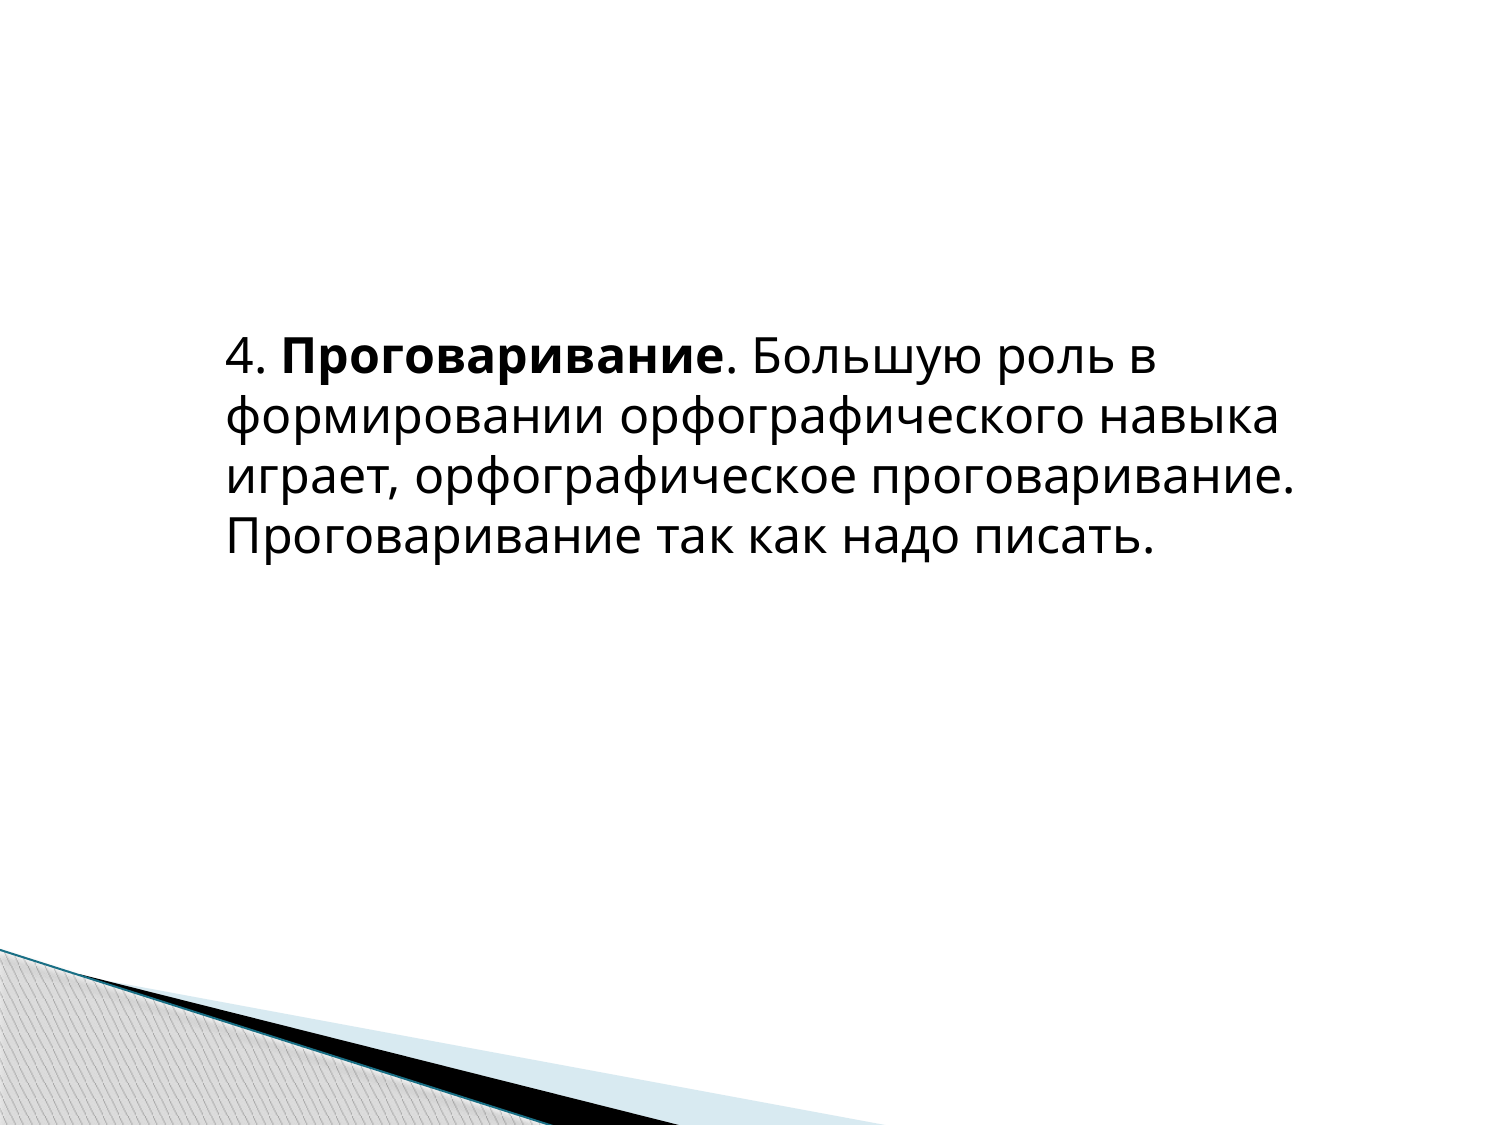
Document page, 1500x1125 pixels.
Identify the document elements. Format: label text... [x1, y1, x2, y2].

text_box 4. Проговаривание. Большую роль в формировании орфографического навыка играет, орфографическое проговаривание. Проговаривание так как надо писать. [210, 316, 1407, 572]
